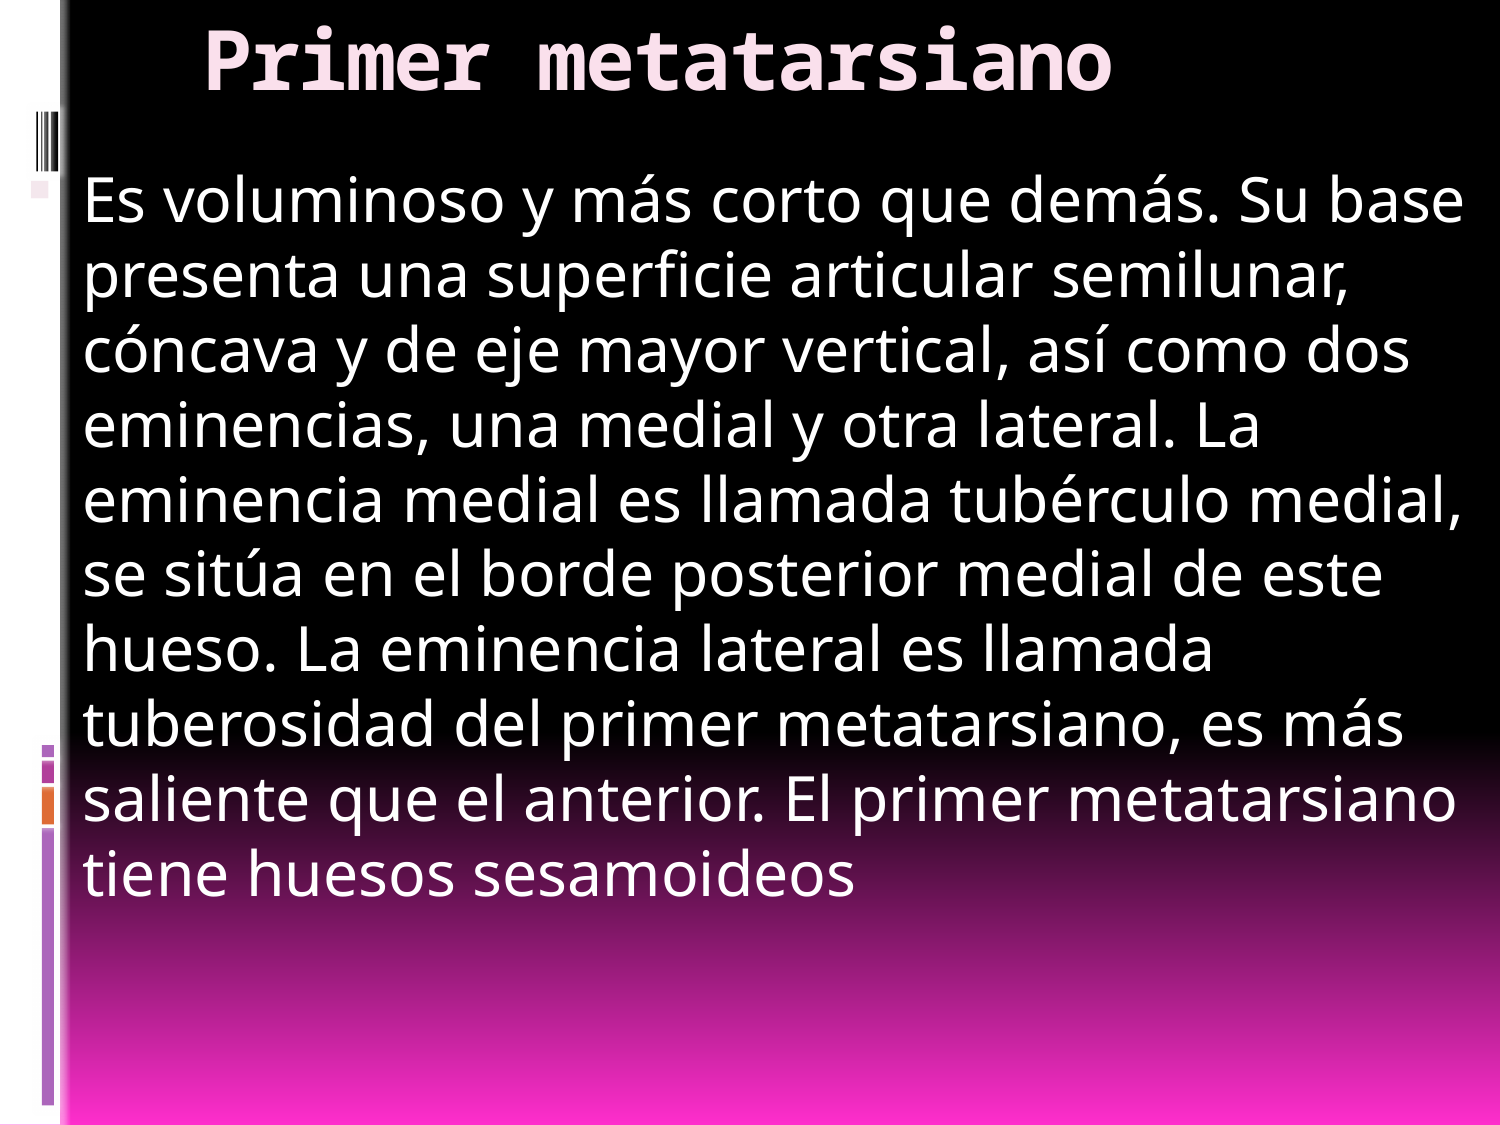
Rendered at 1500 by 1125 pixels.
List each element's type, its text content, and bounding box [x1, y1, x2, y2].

title Primer metatarsiano [187, 0, 1425, 129]
list Es voluminoso y más corto que demás. Su base presenta una superficie articular semilunar, cóncava y de eje mayor vertical, así como dos eminencias, una medial y otra lateral. La eminencia medial es llamada tubérculo medial, se sitúa en el borde posterior medial de este hueso. La eminencia lateral es llamada tuberosidad del primer metatarsiano, es más saliente que el anterior. El primer metatarsiano tiene huesos sesamoideos [0, 152, 1500, 1125]
